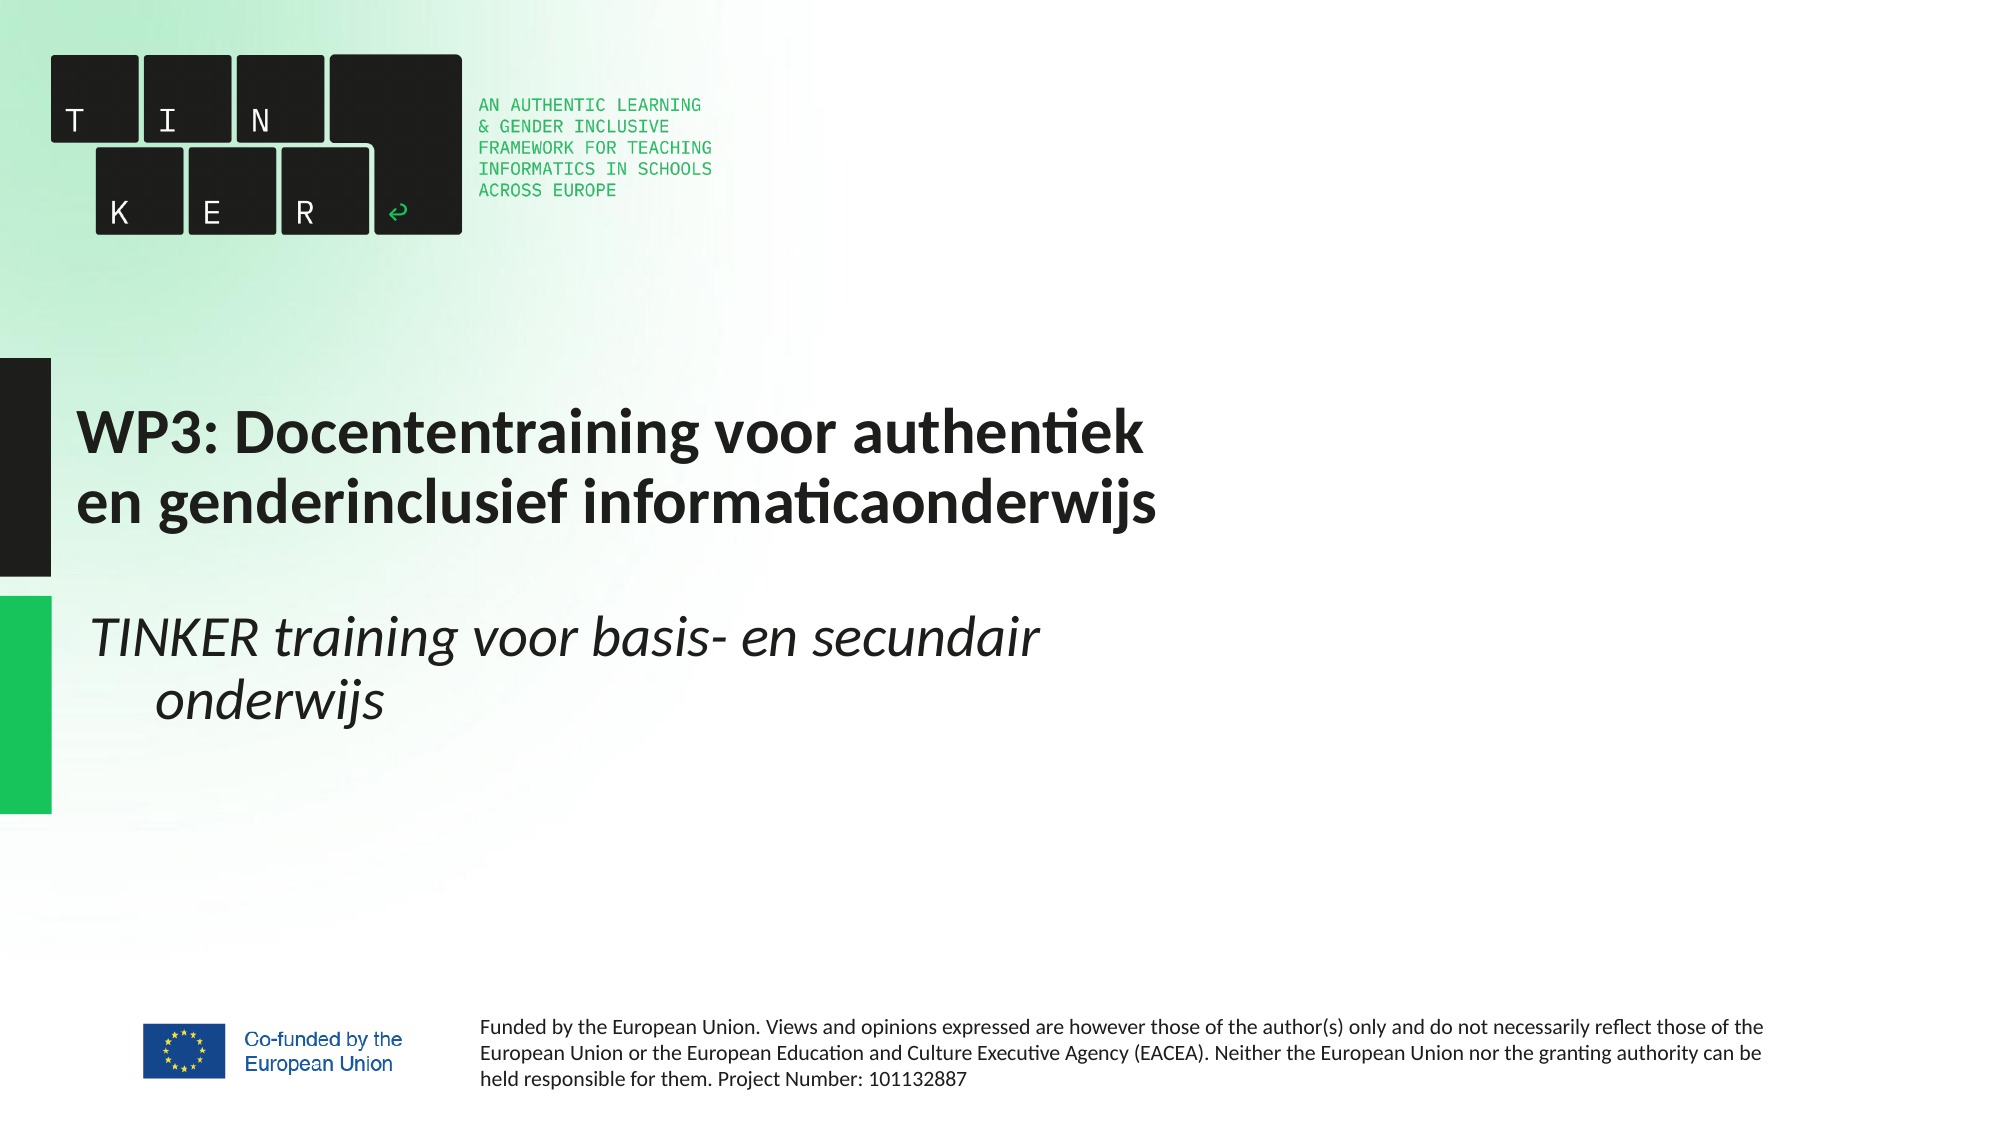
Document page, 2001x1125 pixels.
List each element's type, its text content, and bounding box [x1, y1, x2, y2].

subtitle TINKER training voor basis- en secundair onderwijs [65, 599, 1197, 812]
picture [0, 0, 843, 1125]
title WP3: Docententraining voor authentiek en genderinclusief informaticaonderwijs [61, 358, 1196, 578]
